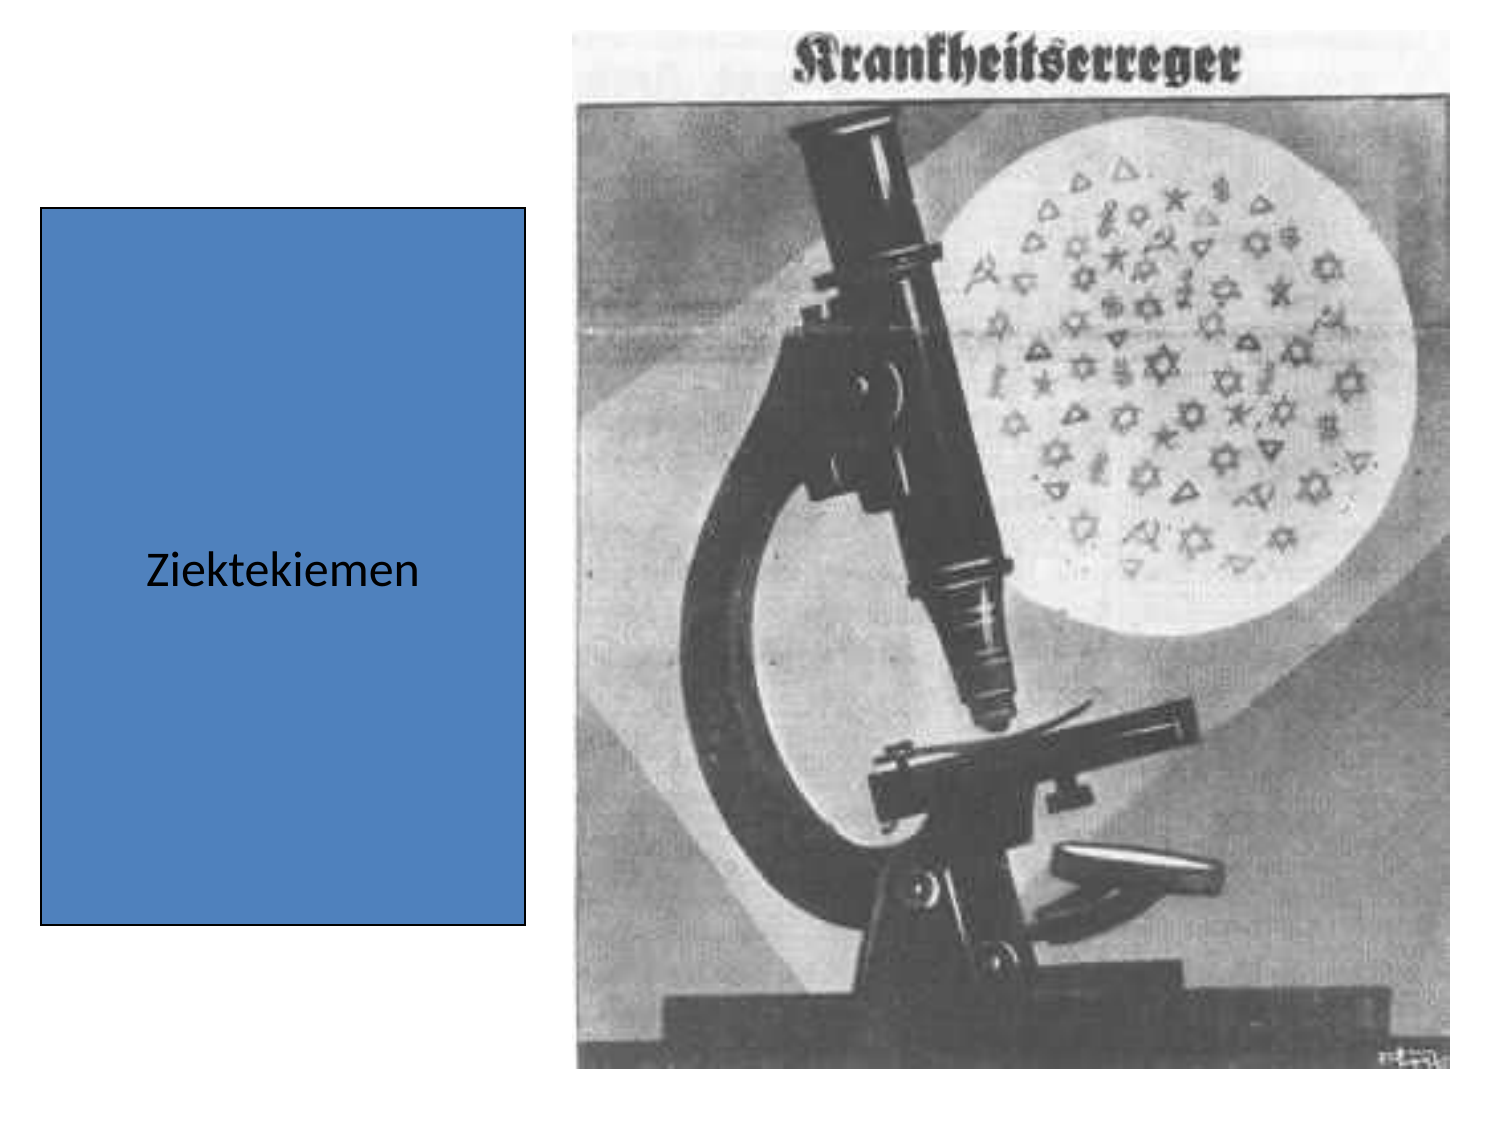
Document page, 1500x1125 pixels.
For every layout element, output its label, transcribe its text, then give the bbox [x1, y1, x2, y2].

picture [572, 30, 1450, 1069]
text_box Ziektekiemen [41, 207, 526, 926]
